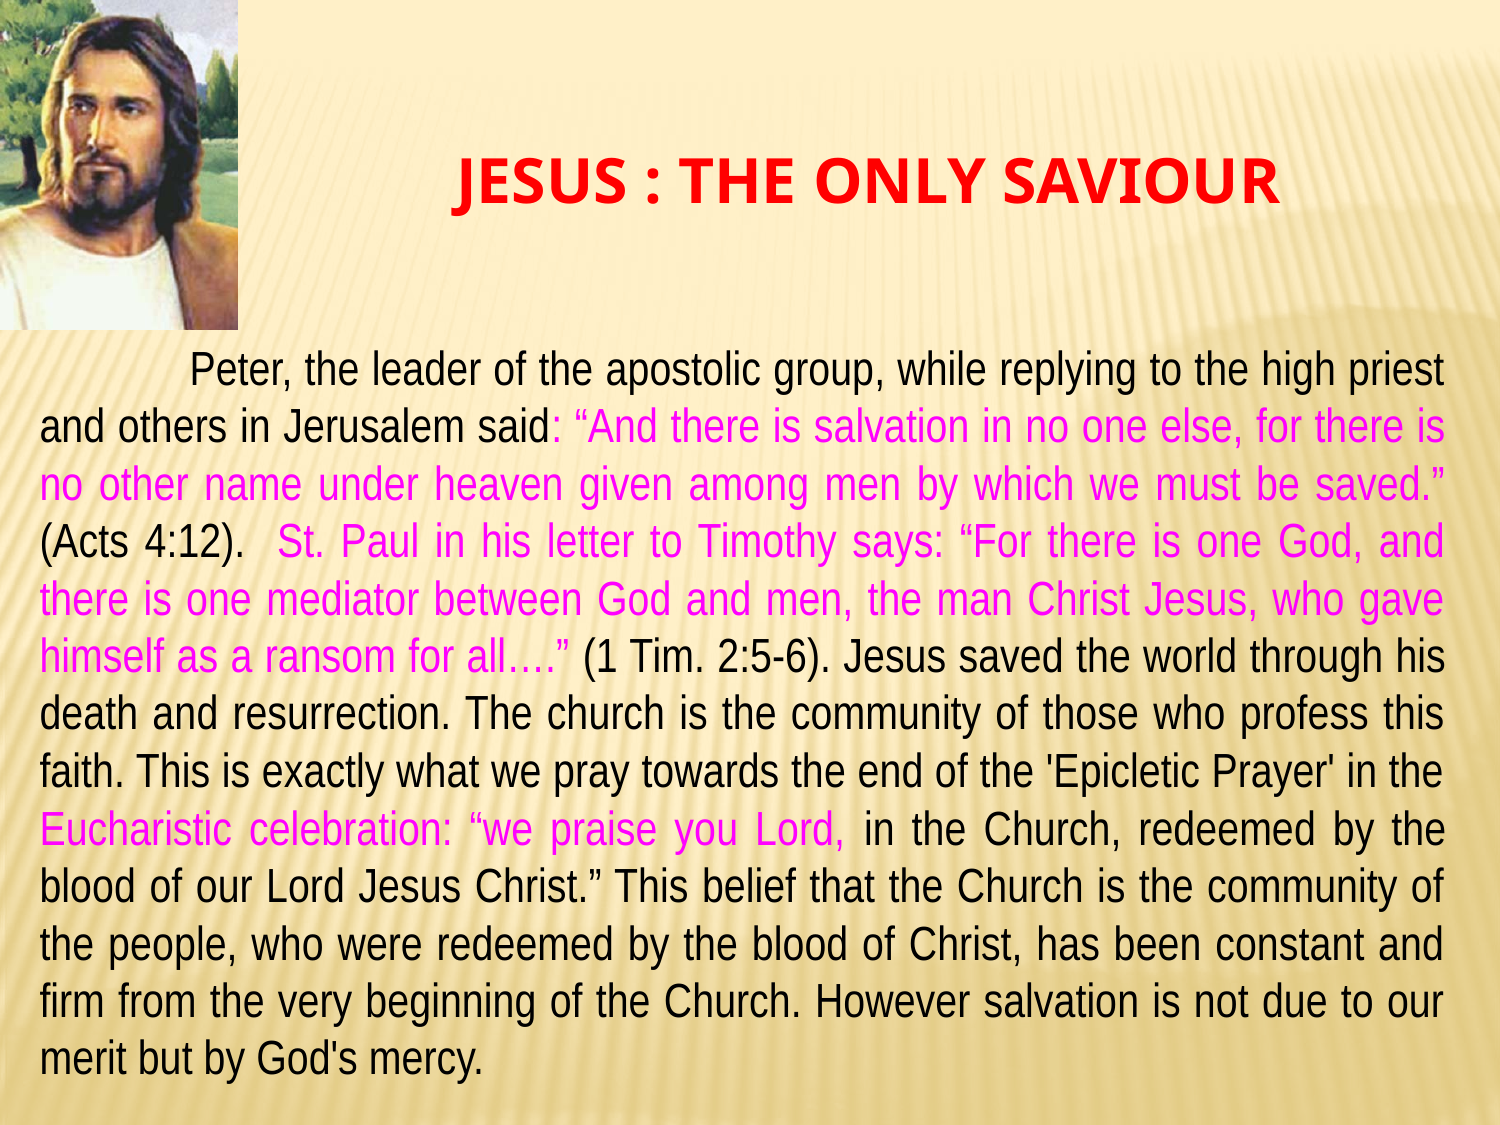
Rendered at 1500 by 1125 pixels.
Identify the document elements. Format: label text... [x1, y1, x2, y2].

picture [0, 0, 238, 330]
text_box JESUS : THE ONLY SAVIOUR [247, 134, 1500, 224]
text_box Peter, the leader of the apostolic group, while replying to the high priest and others in Jerusalem said: “And there is salvation in no one else, for there is no other name under heaven given among men by which we must be saved.” (Acts 4:12). St. Paul in his letter to Timothy says: “For there is one God, and there is one mediator between God and men, the man Christ Jesus, who gave himself as a ransom for all….” (1 Tim. 2:5-6). Jesus saved the world through his death and resurrection. The church is the community of those who profess this faith. This is exactly what we pray towards the end of the 'Epicletic Prayer' in the Eucharistic celebration: “we praise you Lord, in the Church, redeemed by the blood of our Lord Jesus Christ.” This belief that the Church is the community of the people, who were redeemed by the blood of Christ, has been constant and firm from the very beginning of the Church. However salvation is not due to our merit but by God's mercy. [24, 330, 1463, 1092]
